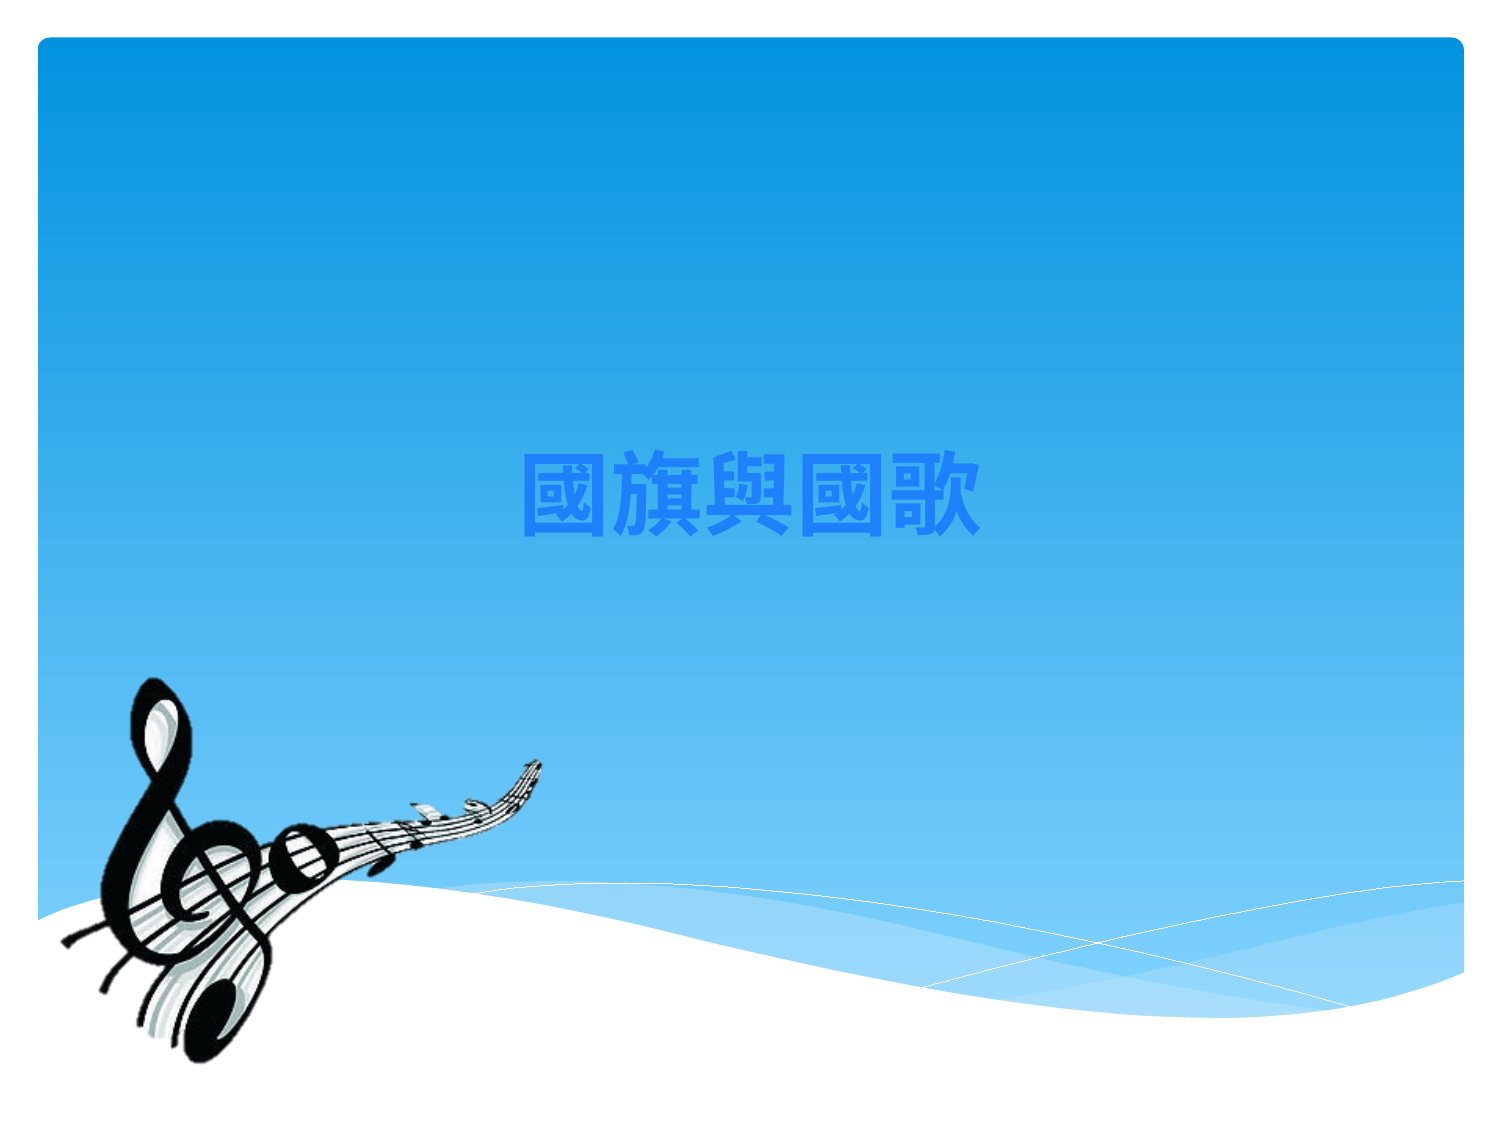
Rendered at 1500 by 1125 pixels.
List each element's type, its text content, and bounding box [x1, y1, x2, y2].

picture [37, 633, 609, 1093]
title 國旗與國歌 [112, 262, 1388, 555]
